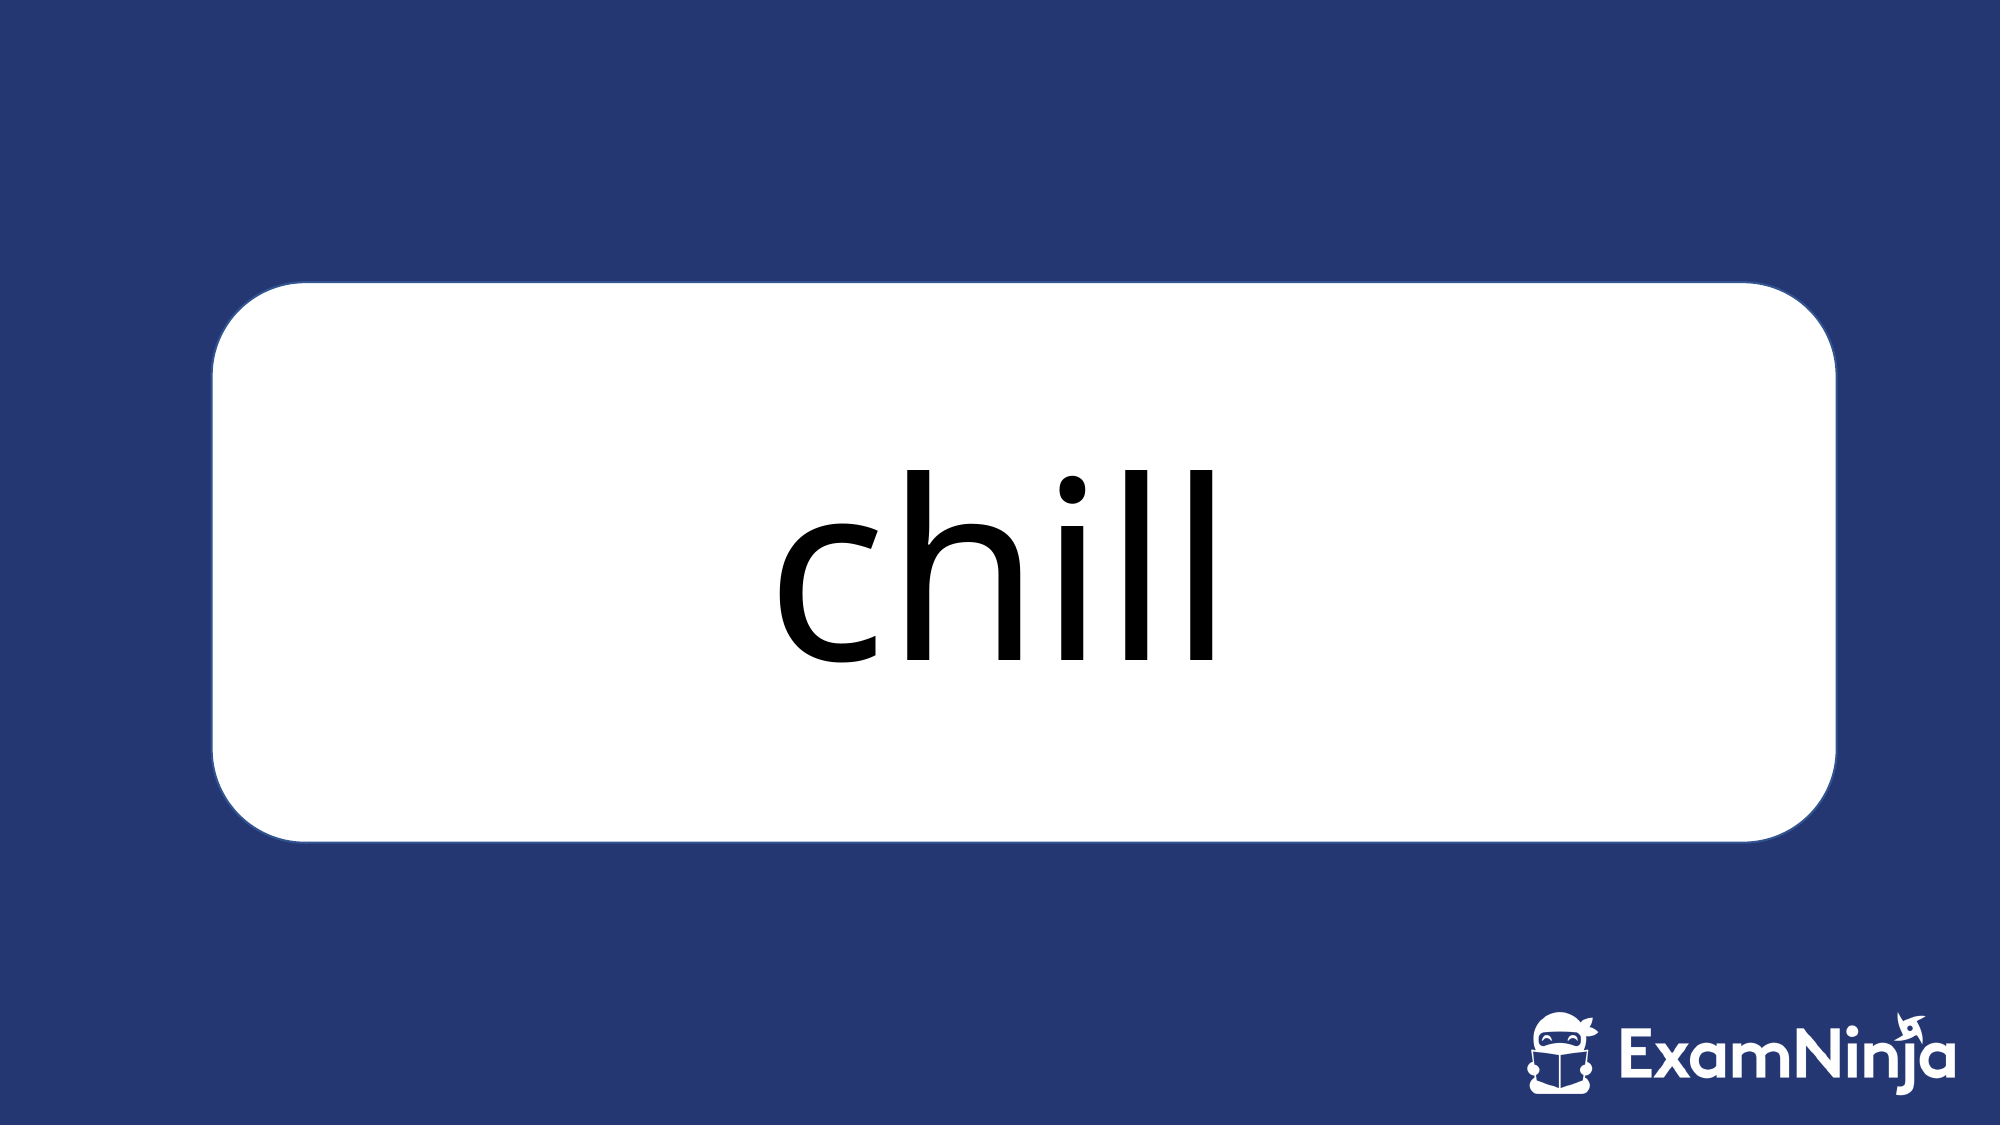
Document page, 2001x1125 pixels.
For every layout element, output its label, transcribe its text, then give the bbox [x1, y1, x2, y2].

text_box [210, 281, 1838, 403]
picture [1501, 1003, 1979, 1102]
text_box [210, 719, 1838, 844]
text_box chill [143, 403, 1857, 719]
